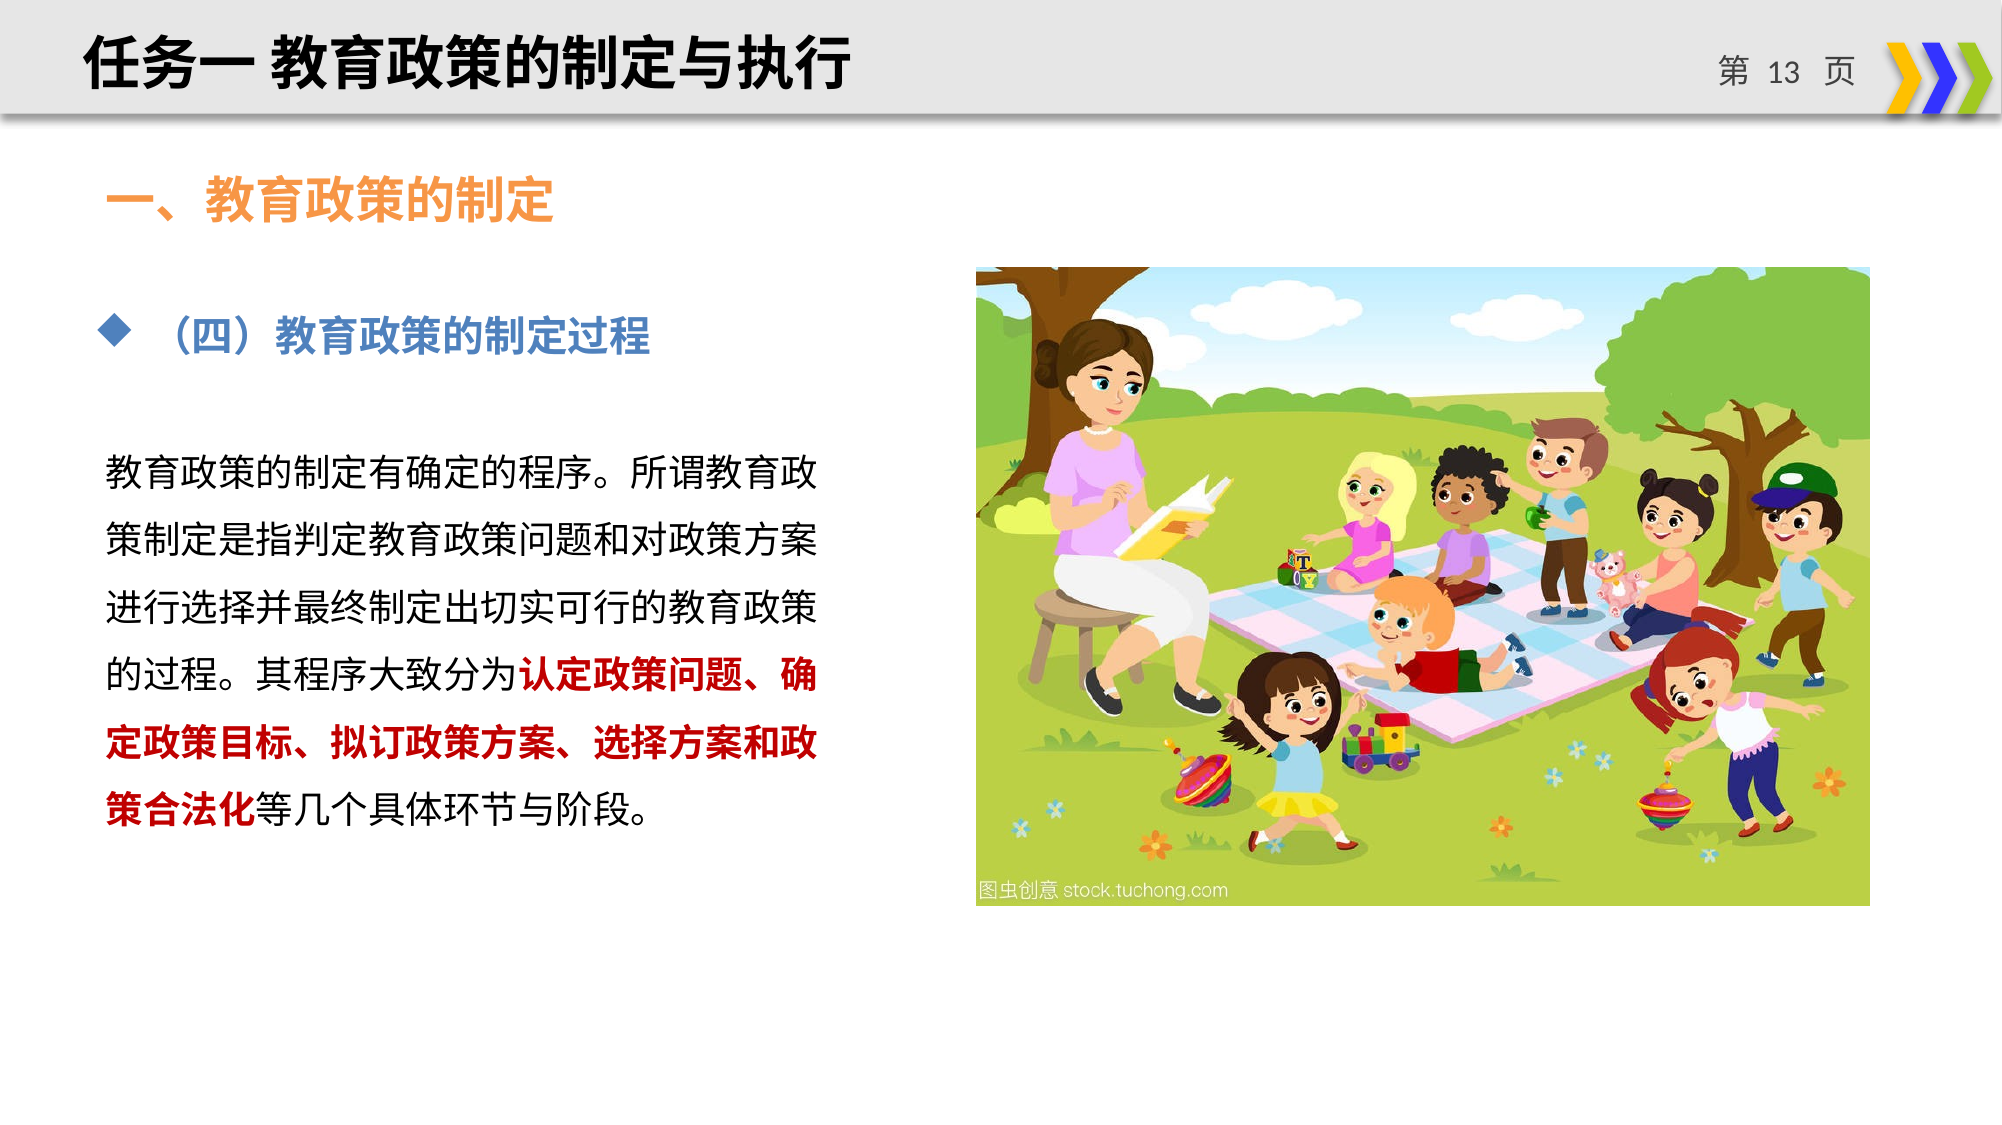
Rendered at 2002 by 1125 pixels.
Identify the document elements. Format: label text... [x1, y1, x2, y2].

text_box 任务一 教育政策的制定与执行 [67, 19, 1008, 104]
picture [976, 266, 1871, 906]
text_box （四）教育政策的制定过程 [79, 302, 913, 368]
text_box 一、教育政策的制定 [90, 160, 806, 236]
text_box 教育政策的制定有确定的程序。所谓教育政策制定是指判定教育政策问题和对政策方案进行选择并最终制定出切实可行的教育政策的过程。其程序大致分为认定政策问题、确定政策目标、拟订政策方案、选择方案和政策合法化等几个具体环节与阶段。 [90, 418, 864, 839]
